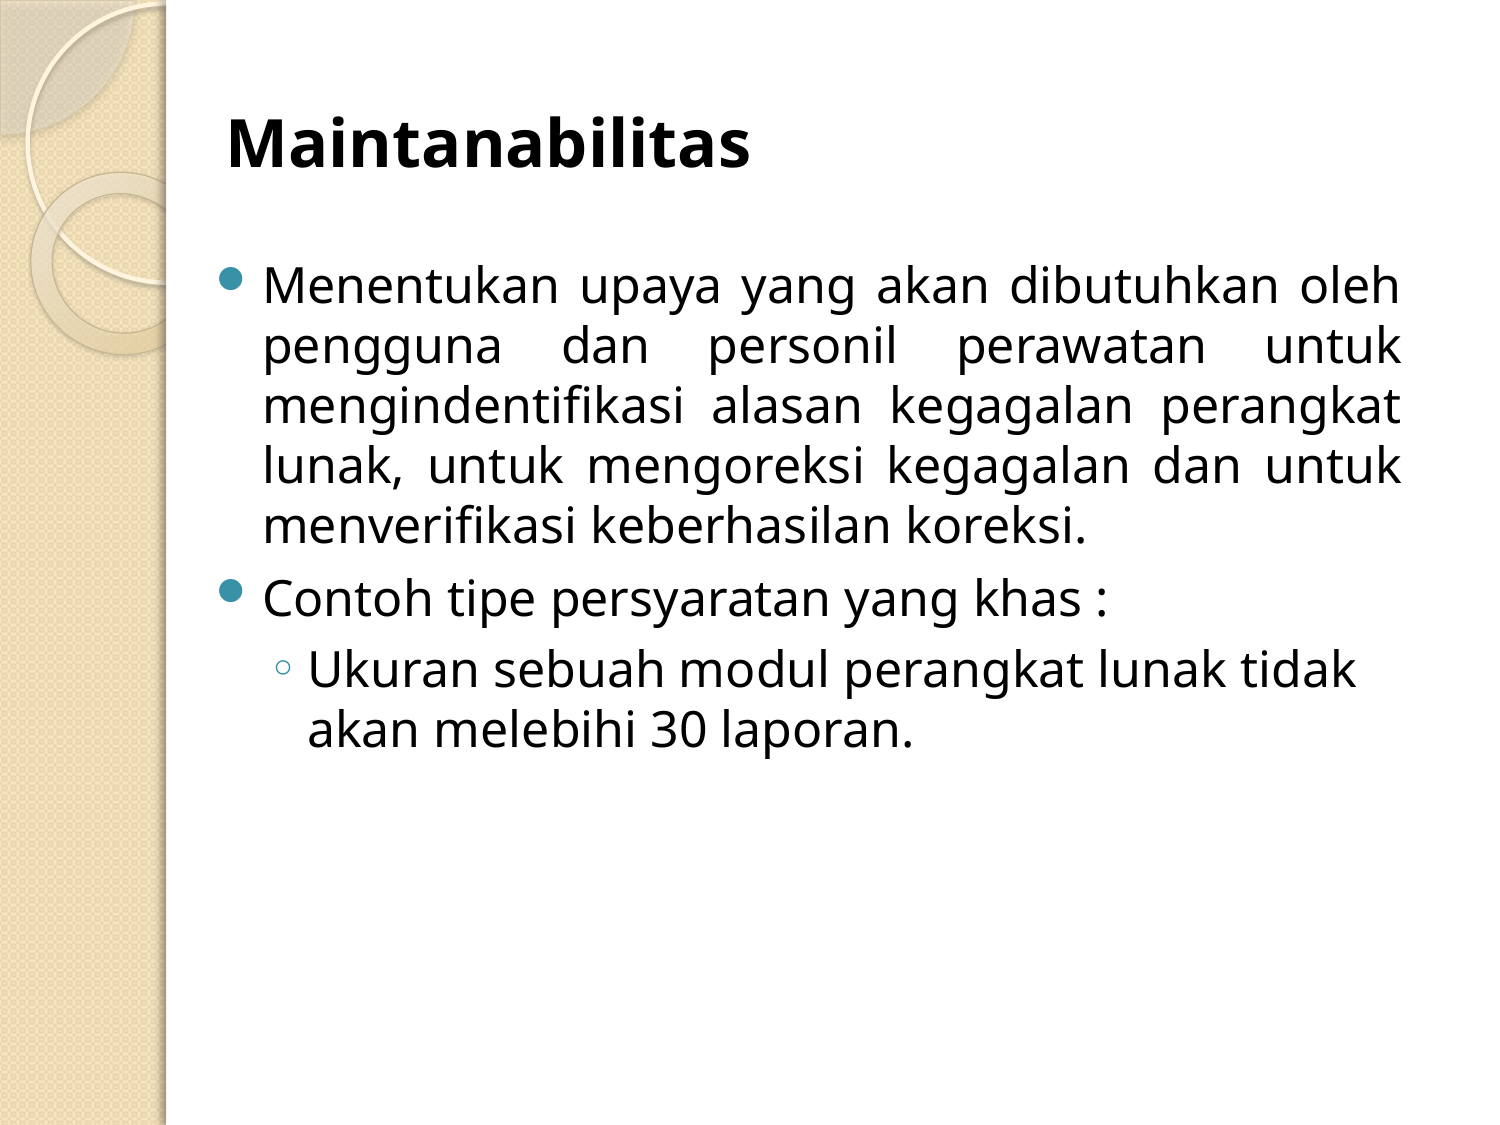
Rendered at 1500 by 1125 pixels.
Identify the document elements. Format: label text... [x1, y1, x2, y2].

title Maintanabilitas [210, 46, 1441, 235]
list Menentukan upaya yang akan dibutuhkan oleh pengguna dan personil perawatan untuk mengindentifikasi alasan kegagalan perangkat lunak, untuk mengoreksi kegagalan dan untuk menverifikasi keberhasilan koreksi. Contoh tipe persyaratan yang khas : Ukuran sebuah modul perangkat lunak tidak akan melebihi 30 laporan. [187, 246, 1418, 1034]
